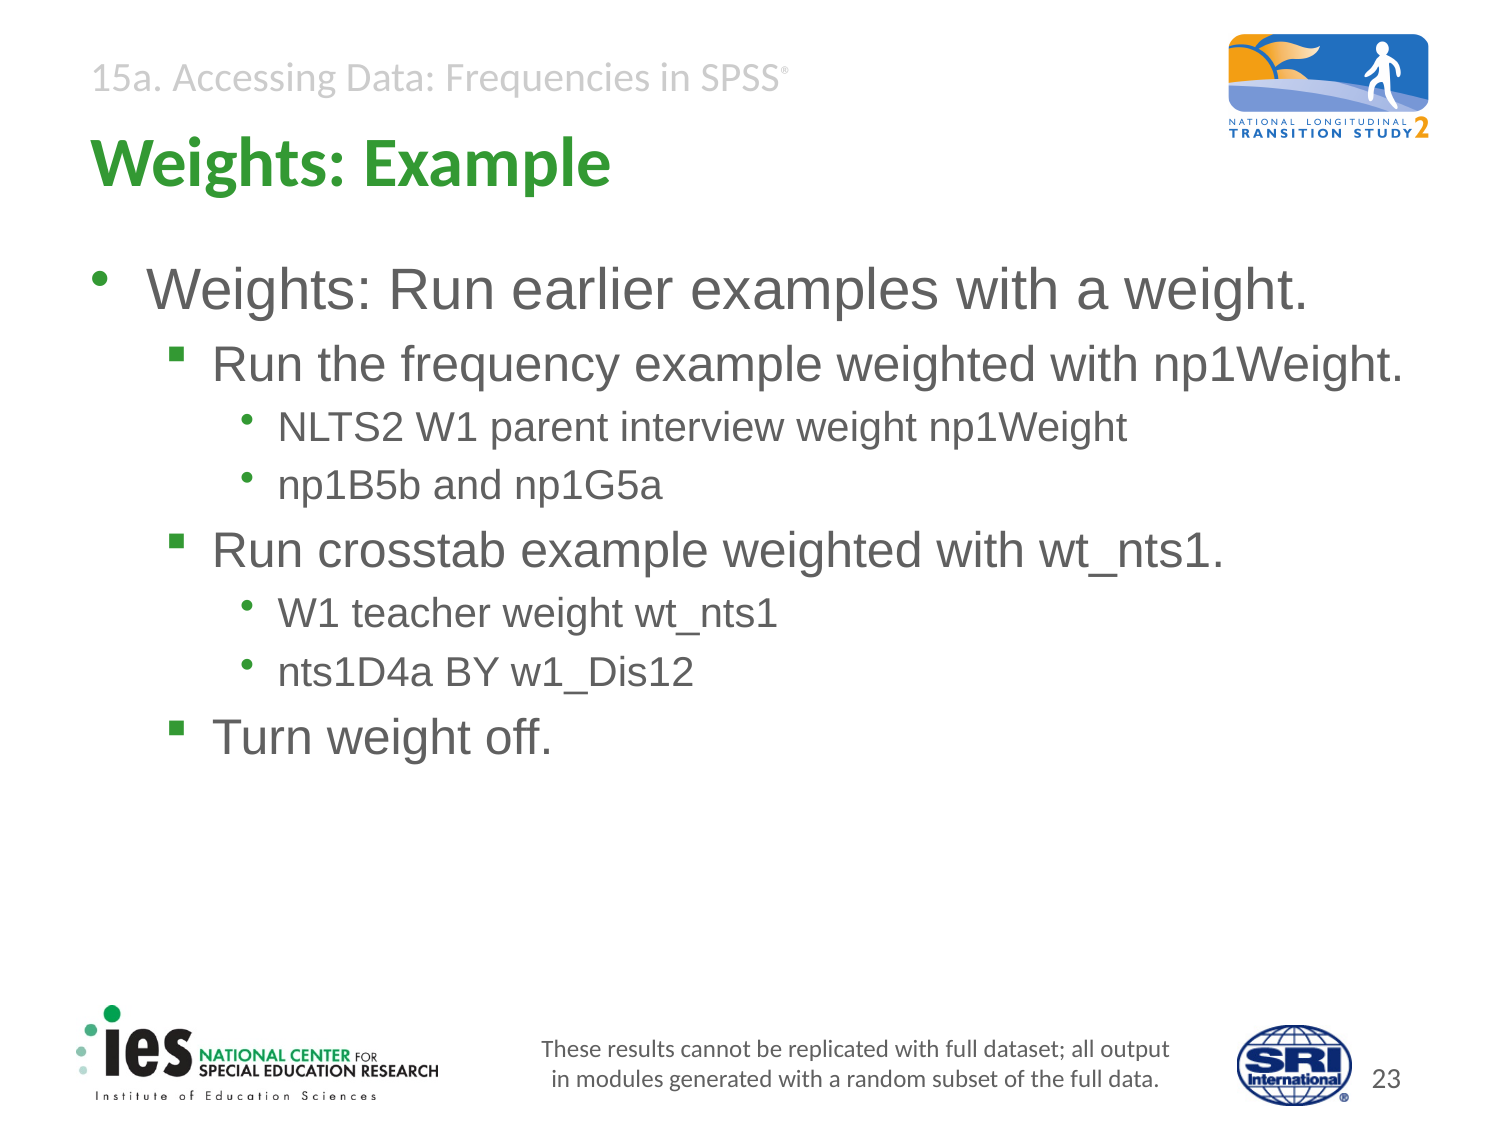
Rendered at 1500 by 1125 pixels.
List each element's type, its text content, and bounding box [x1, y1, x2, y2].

footer These results cannot be replicated with full dataset; all output in modules generated with a random subset of the full data. [437, 1024, 1276, 1104]
picture [76, 1005, 438, 1100]
slide_number 22 [1312, 1051, 1417, 1125]
list Weights: Run earlier examples with a weight. Run the frequency example weighted with np1Weight. NLTS2 W1 parent interview weight np1Weight np1B5b and np1G5a Run crosstab example weighted with wt_nts1. W1 teacher weight wt_nts1 nts1D4a BY w1_Dis12 Turn weight off. [74, 243, 1426, 987]
title Weights: Example [74, 90, 1426, 226]
picture [1237, 1025, 1352, 1106]
